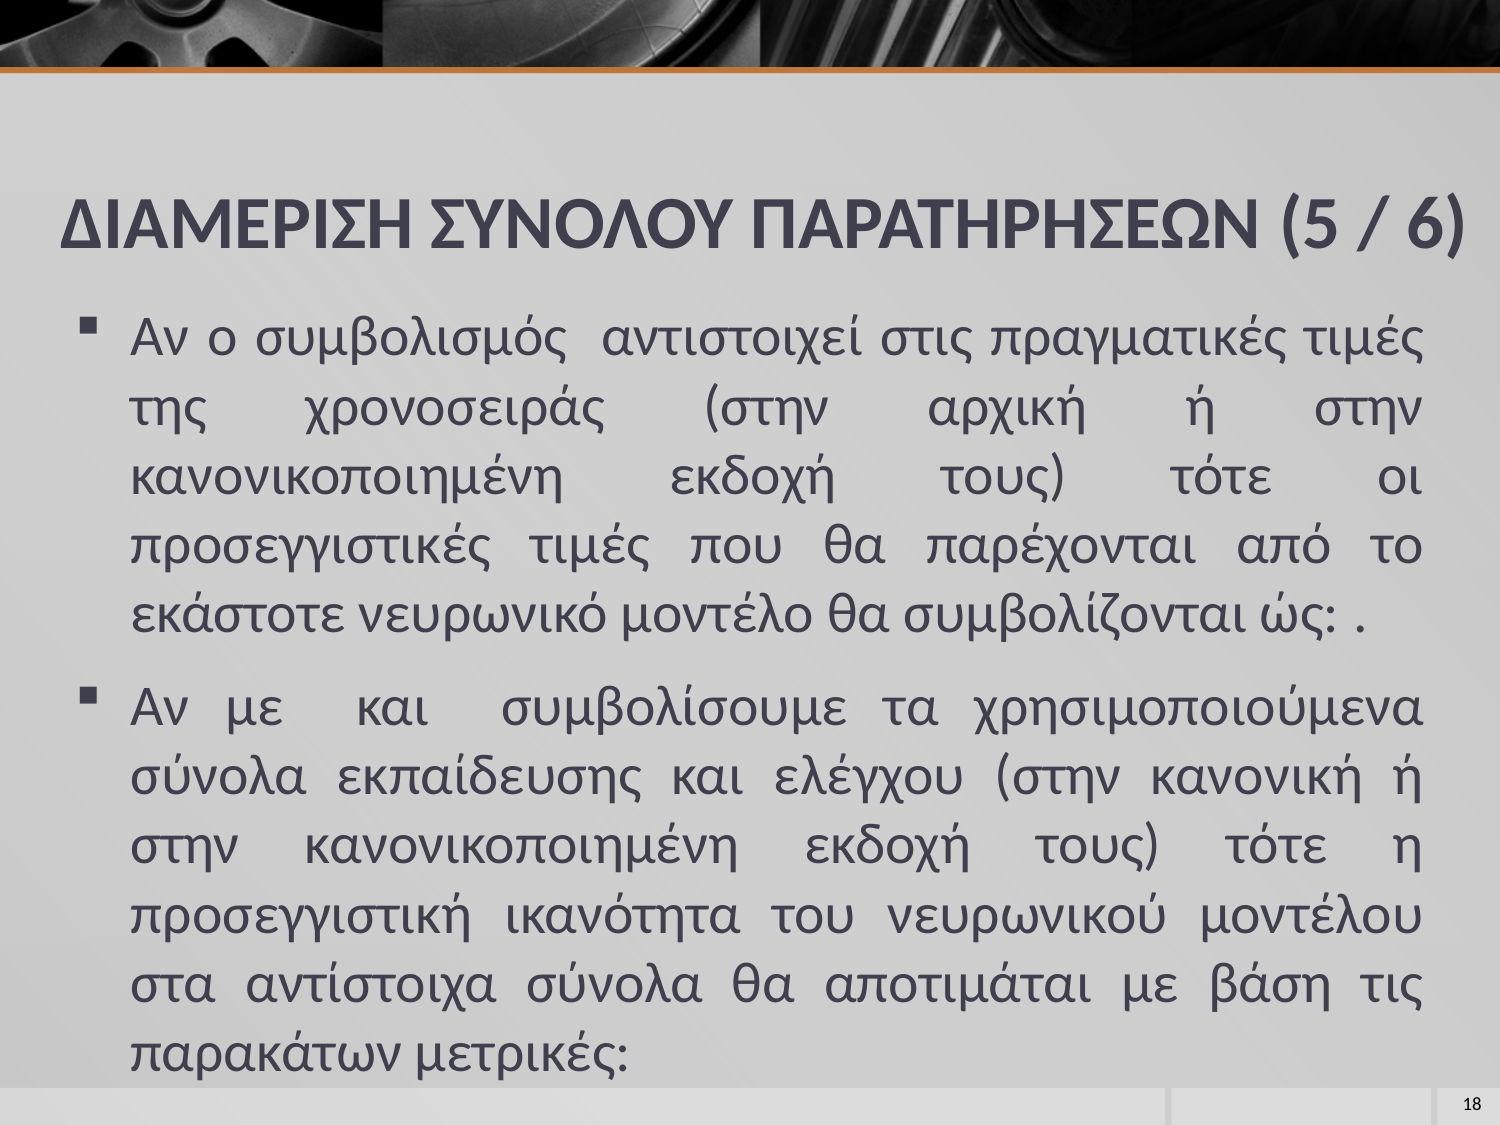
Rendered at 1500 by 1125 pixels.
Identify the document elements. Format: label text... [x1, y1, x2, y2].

title ΔΙΑΜΕΡΙΣΗ ΣΥΝΟΛΟΥ ΠΑΡΑΤΗΡΗΣΕΩΝ (5 / 6) [41, 125, 1471, 313]
slide_number 18 [1434, 1084, 1497, 1122]
picture [0, 0, 1500, 67]
